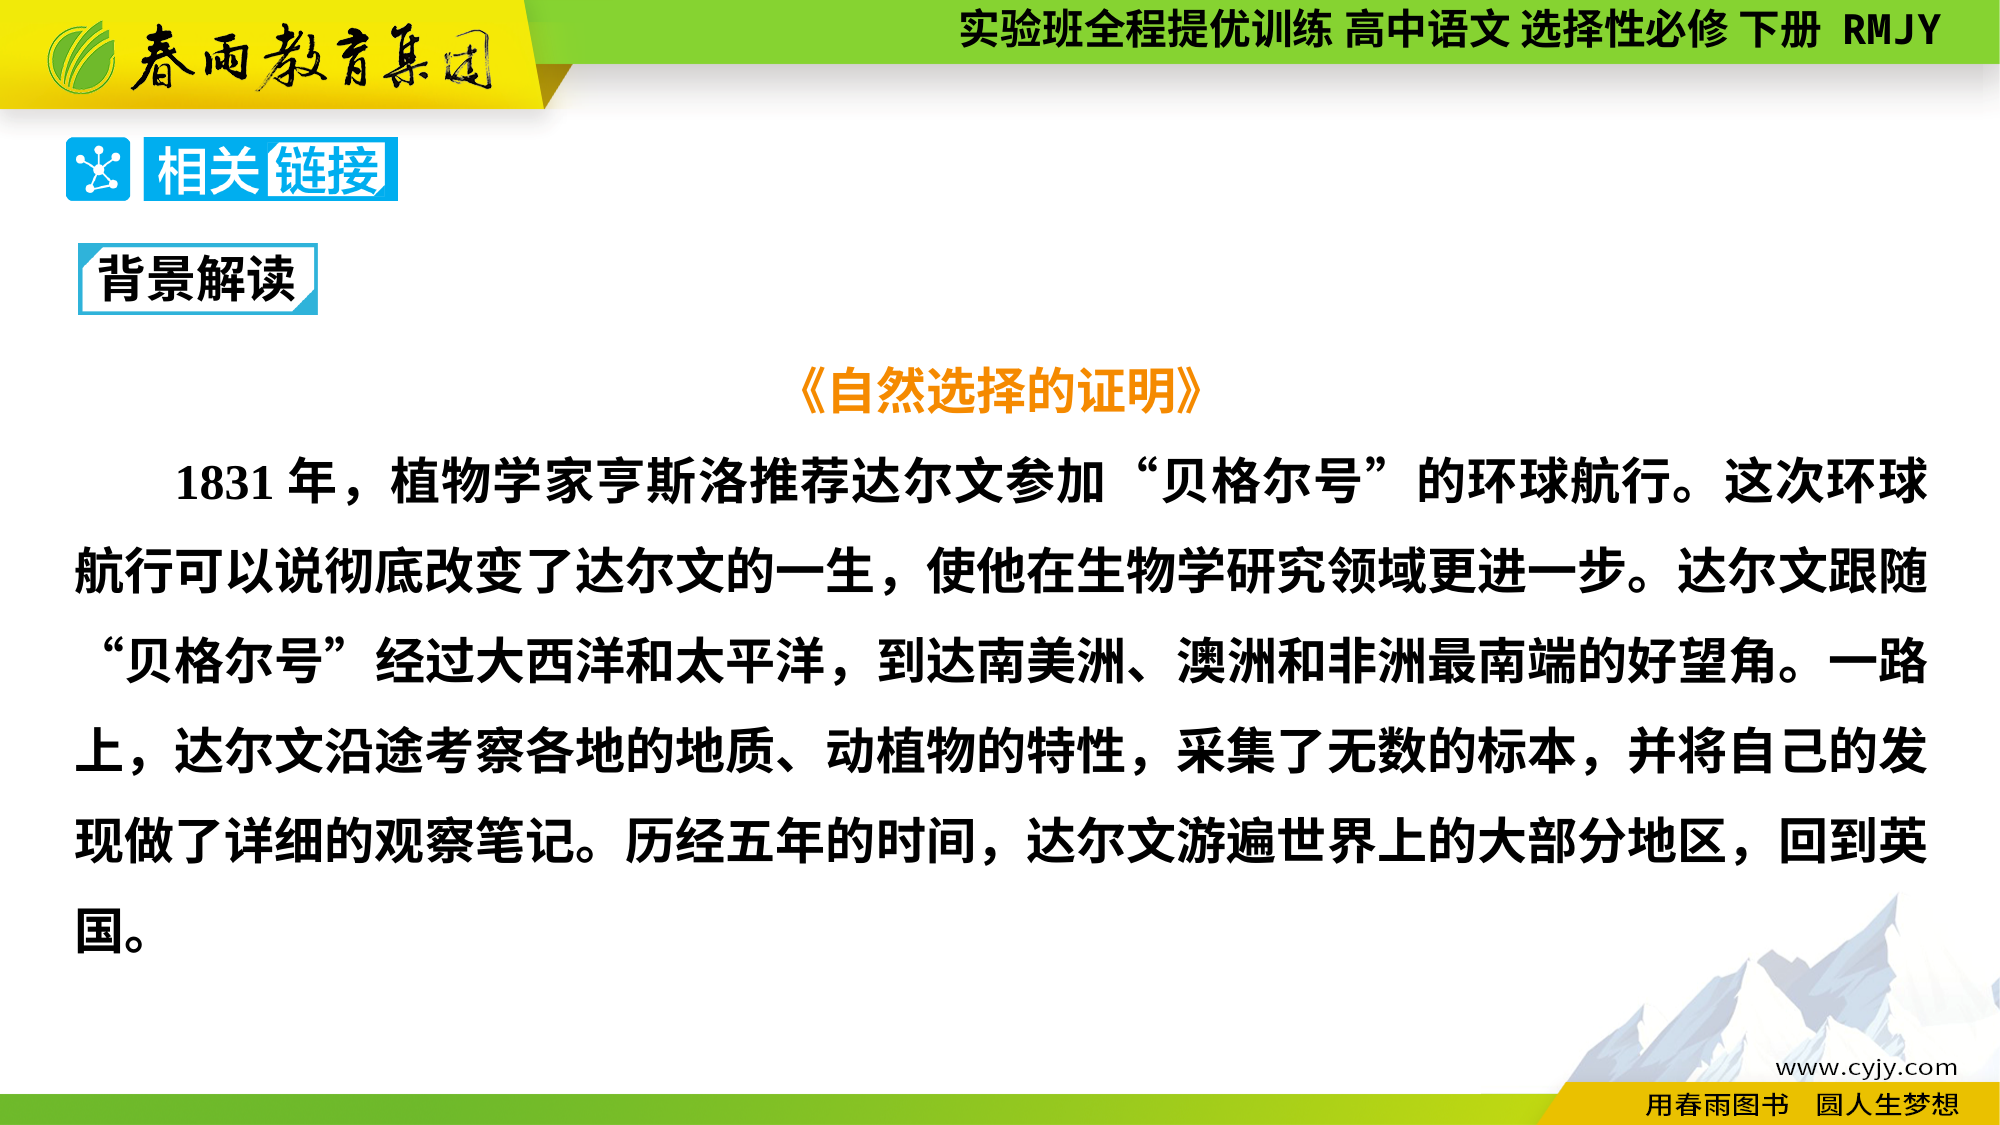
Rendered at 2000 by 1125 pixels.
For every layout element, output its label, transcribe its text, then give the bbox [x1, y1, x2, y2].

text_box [78, 240, 319, 317]
picture [0, 0, 2000, 1125]
list 《自然选择的证明》 1831年，植物学家亨斯洛推荐达尔文参加“贝格尔号”的环球航行。这次环球航行可以说彻底改变了达尔文的一生，使他在生物学研究领域更进一步。达尔文跟随“贝格尔号”经过大西洋和太平洋，到达南美洲、澳洲和非洲最南端的好望角。一路上，达尔文沿途考察各地的地质、动植物的特性，采集了无数的标本，并将自己的发现做了详细的观察笔记。历经五年的时间，达尔文游遍世界上的大部分地区，回到英国。 [59, 322, 1944, 974]
